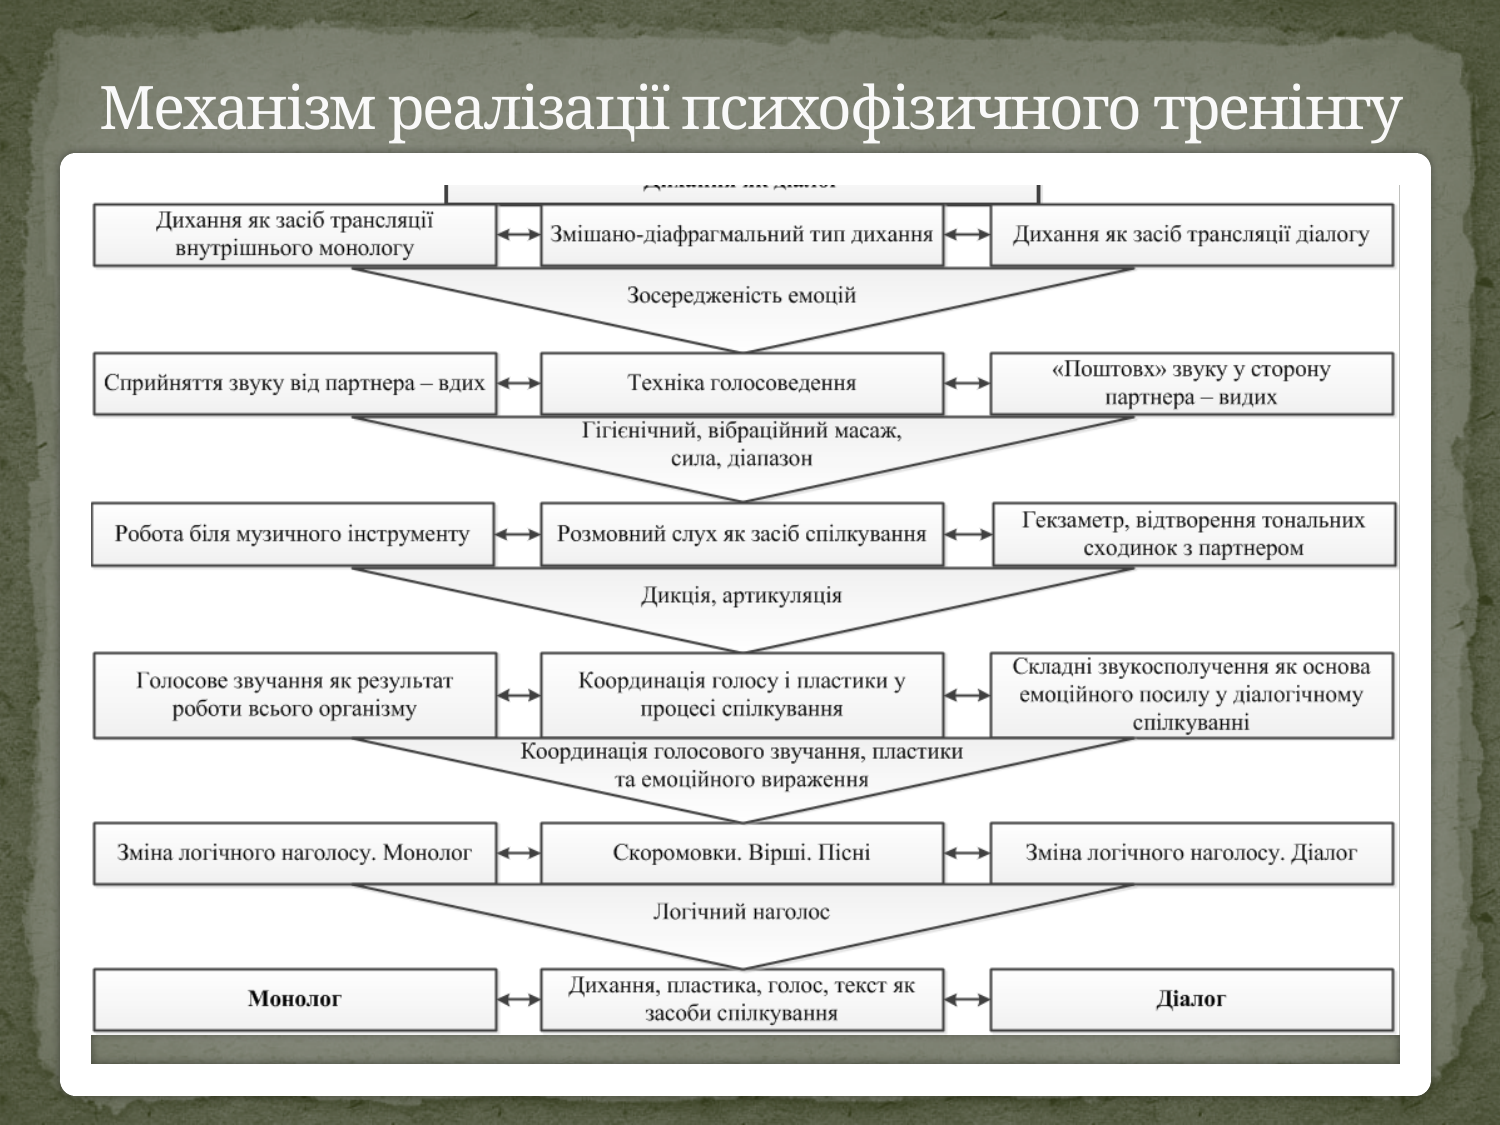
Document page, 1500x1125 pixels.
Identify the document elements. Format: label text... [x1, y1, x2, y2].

title Механізм реалізації психофізичного тренінгу [76, 54, 1427, 150]
picture [91, 185, 1400, 1064]
